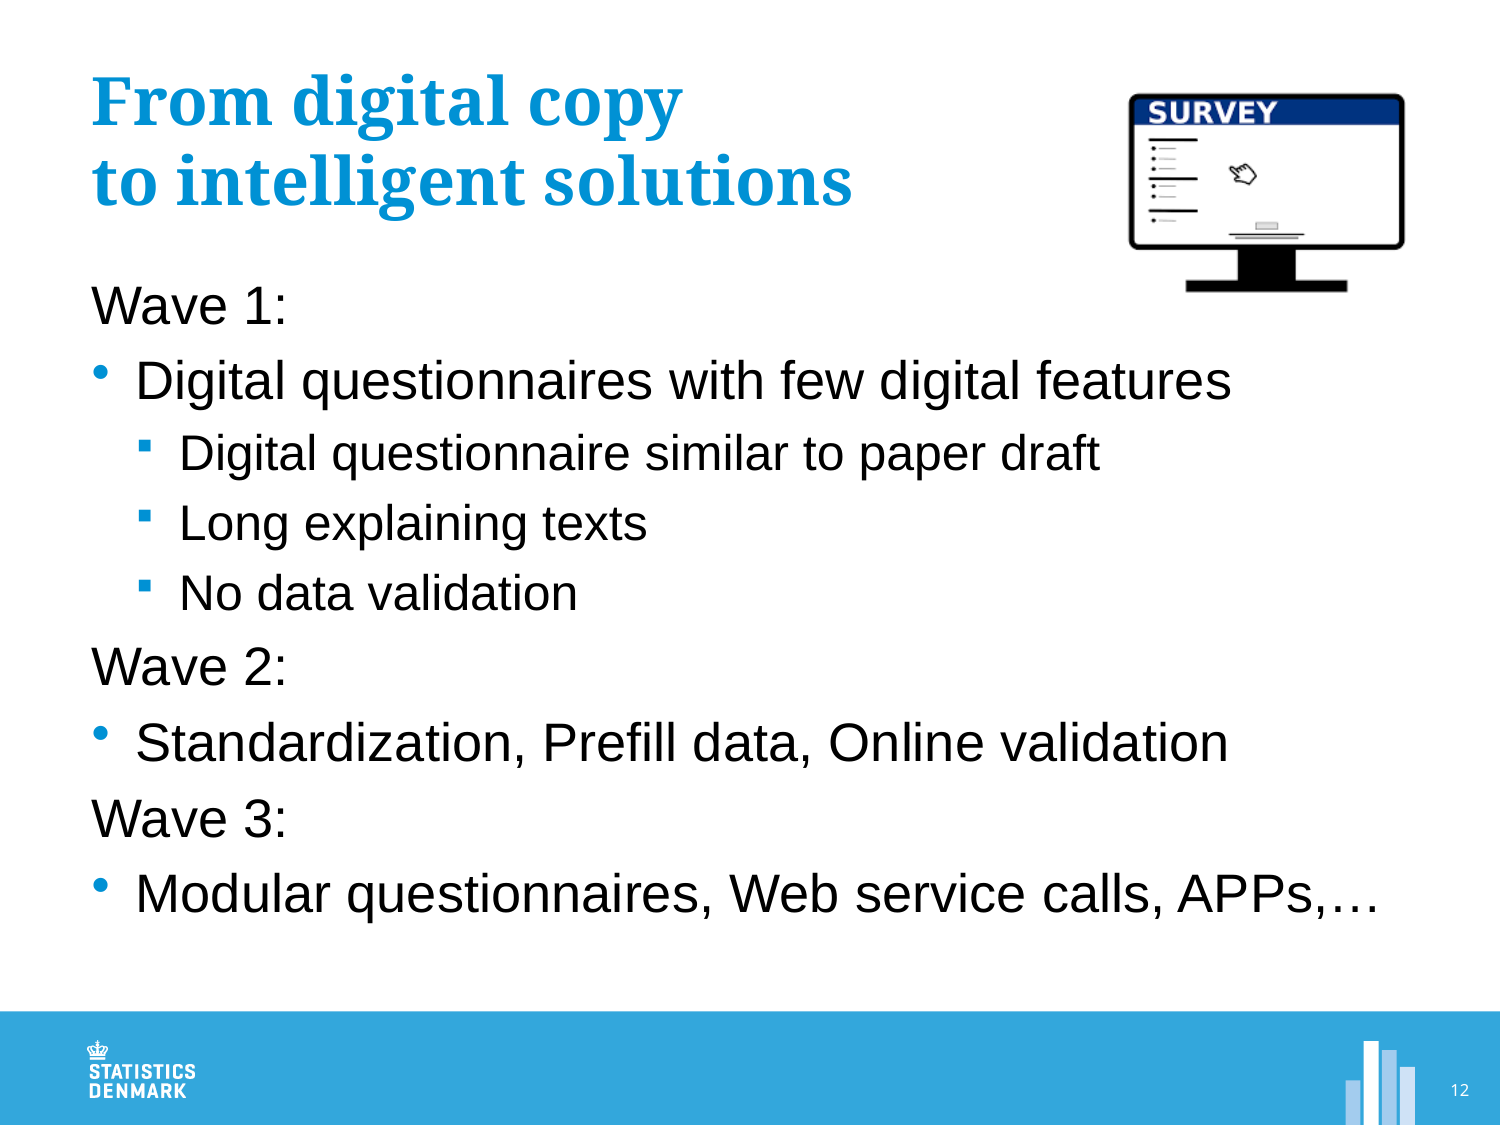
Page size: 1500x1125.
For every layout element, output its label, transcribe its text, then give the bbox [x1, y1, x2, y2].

title From digital copy to intelligent solutions [76, 45, 1111, 233]
slide_number 12 [1425, 1068, 1495, 1113]
list Wave 1: Digital questionnaires with few digital features Digital questionnaire similar to paper draft Long explaining texts No data validation Wave 2: Standardization, Prefill data, Online validation Wave 3: Modular questionnaires, Web service calls, APPs,… [76, 262, 1425, 1005]
picture [1115, 42, 1418, 345]
picture [87, 1040, 195, 1098]
